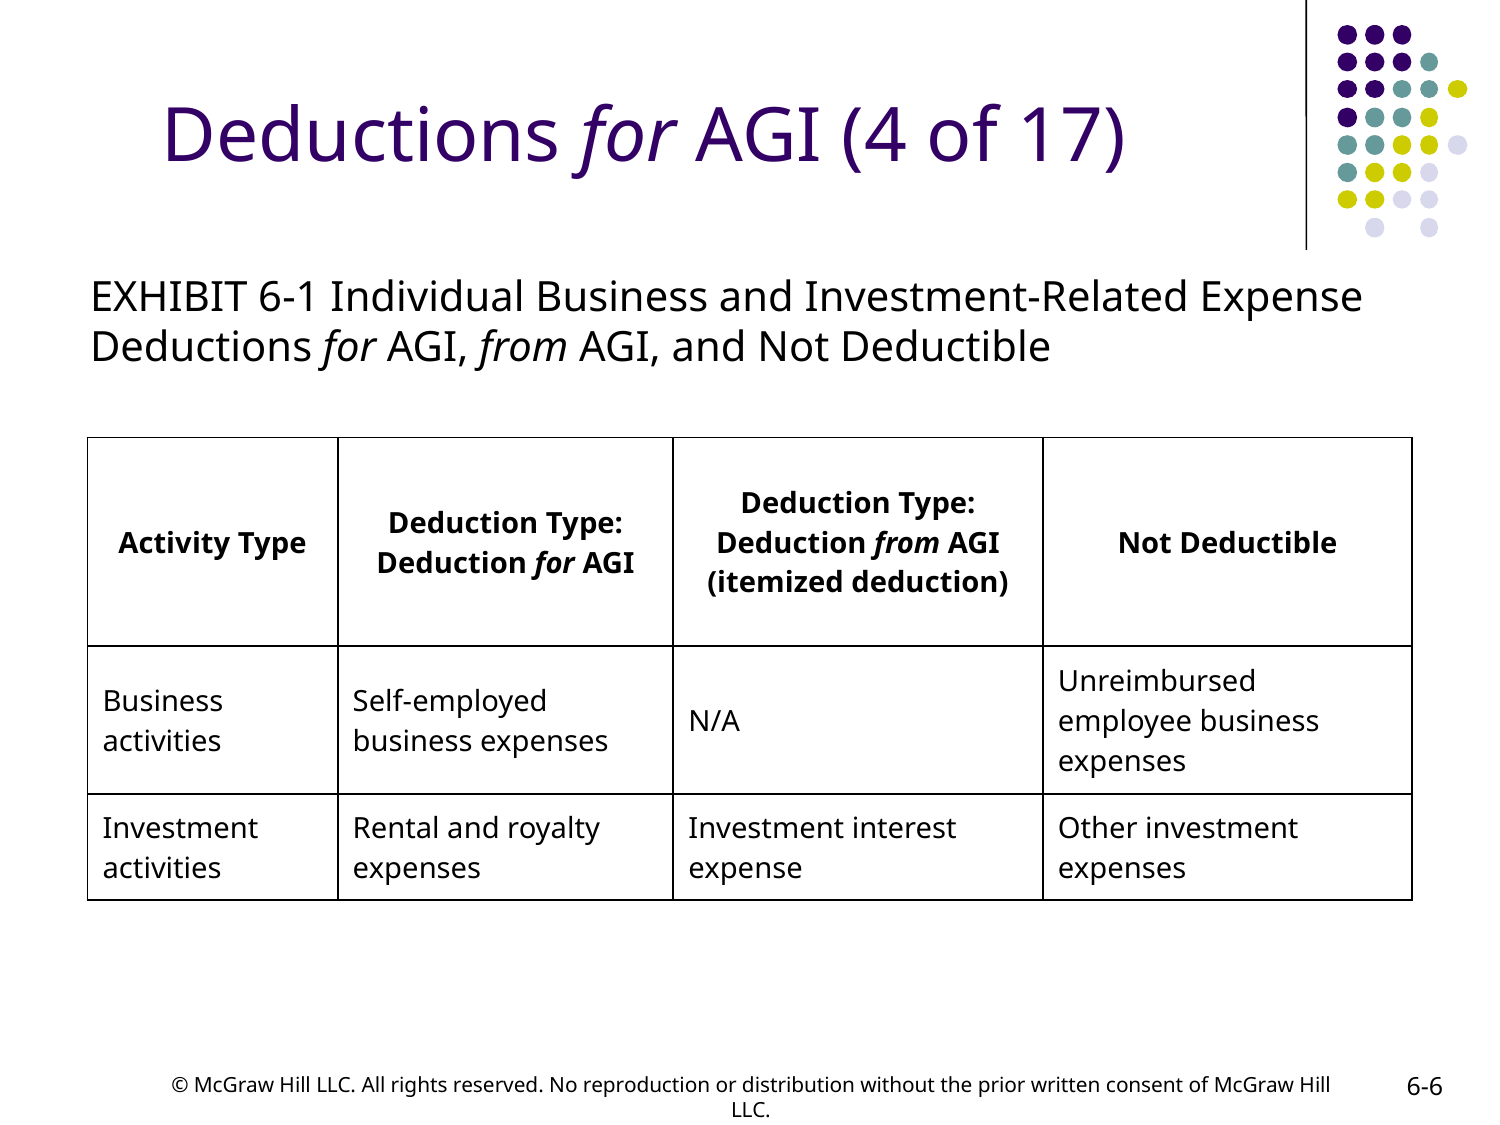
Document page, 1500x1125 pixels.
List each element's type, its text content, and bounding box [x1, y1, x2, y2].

table_header Activity Type [88, 438, 337, 645]
table_cell Other investment expenses [1044, 795, 1411, 899]
table_header Not Deductible [1044, 438, 1411, 645]
title Deductions for AGI (4 of 17) [25, 24, 1263, 238]
table_cell N/A [674, 647, 1042, 793]
table_cell Rental and royalty expenses [339, 795, 672, 899]
table_cell Investment interest expense [674, 795, 1042, 899]
table_cell Investment activities [88, 795, 337, 899]
table_header Deduction Type: Deduction for AGI [339, 438, 672, 645]
table_cell Self-employed business expenses [339, 647, 672, 793]
table_header Deduction Type: Deduction from AGI (itemized deduction) [674, 438, 1042, 645]
table_cell Unreimbursed employee business expenses [1044, 647, 1411, 793]
list EXHIBIT 6-1 Individual Business and Investment-Related Expense Deductions for AGI, from AGI, and Not Deductible [75, 262, 1425, 400]
table_cell Business activities [88, 647, 337, 793]
